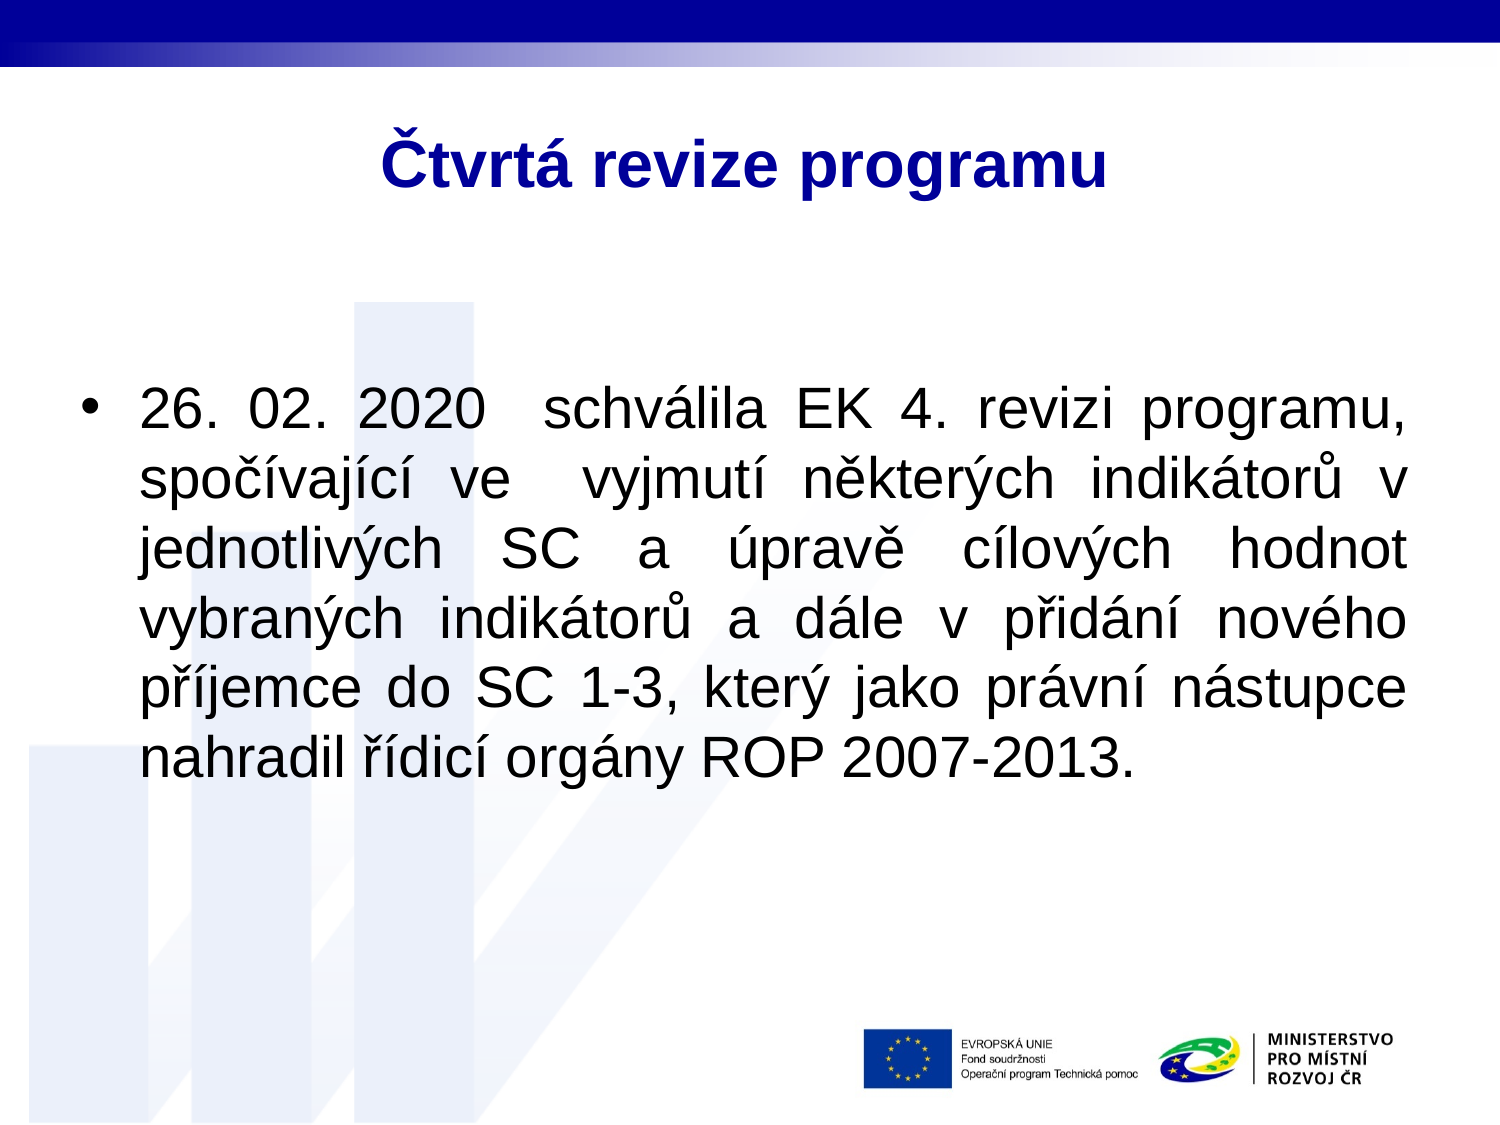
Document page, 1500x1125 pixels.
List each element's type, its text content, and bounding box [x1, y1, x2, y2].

list 26. 02. 2020 schválila EK 4. revizi programu, spočívající ve vyjmutí některých indikátorů v jednotlivých SC a úpravě cílových hodnot vybraných indikátorů a dále v přidání nového příjemce do SC 1-3, který jako právní nástupce nahradil řídicí orgány ROP 2007-2013. [64, 255, 1425, 1012]
picture [29, 302, 1412, 1125]
title Čtvrtá revize programu [64, 113, 1425, 197]
